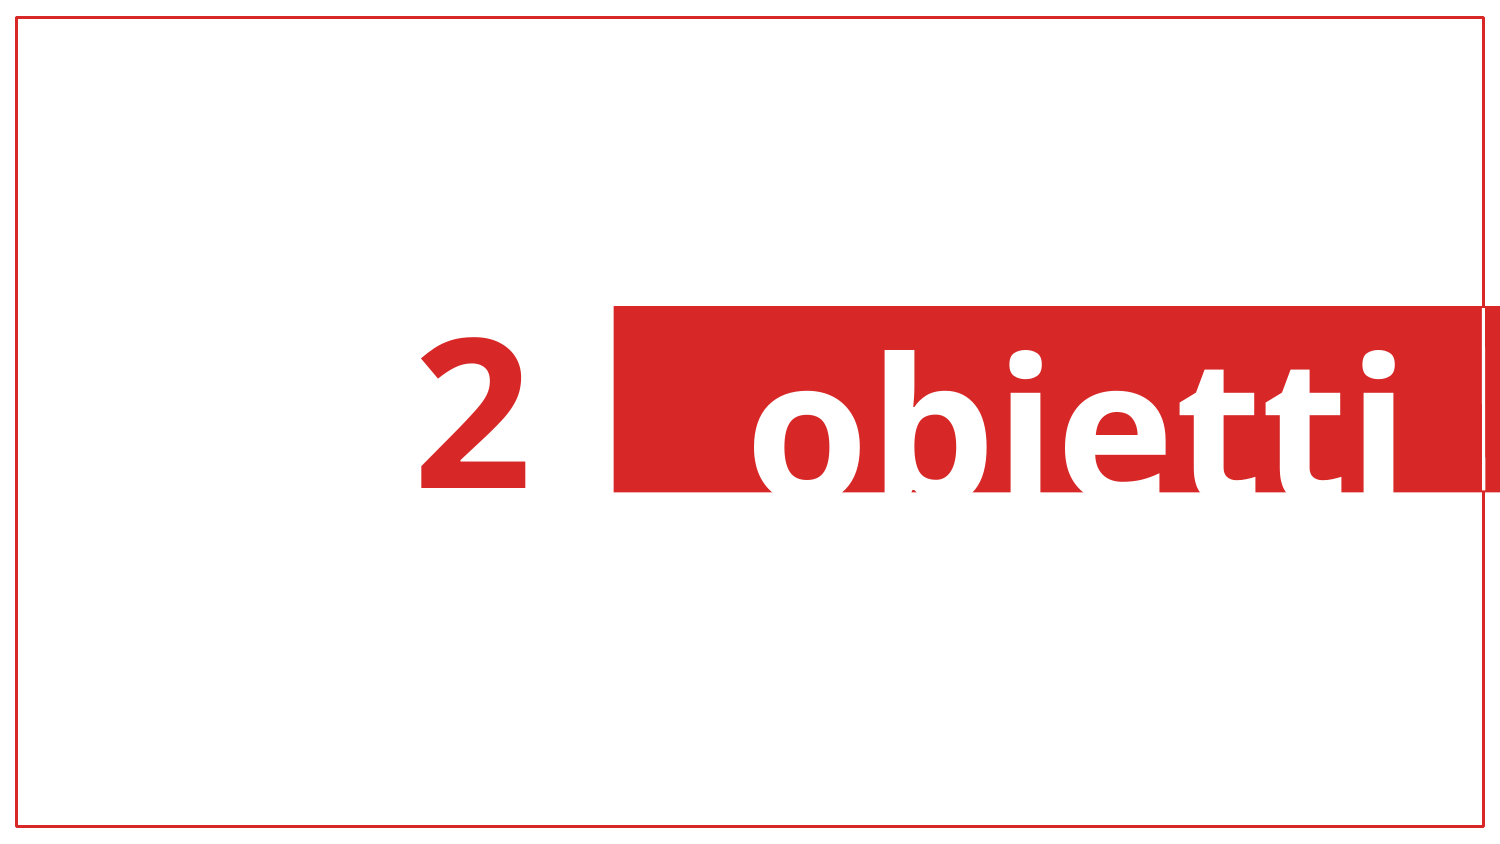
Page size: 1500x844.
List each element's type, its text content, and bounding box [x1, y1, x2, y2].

title obiettivi [730, 287, 1440, 490]
title 2 [336, 328, 610, 482]
